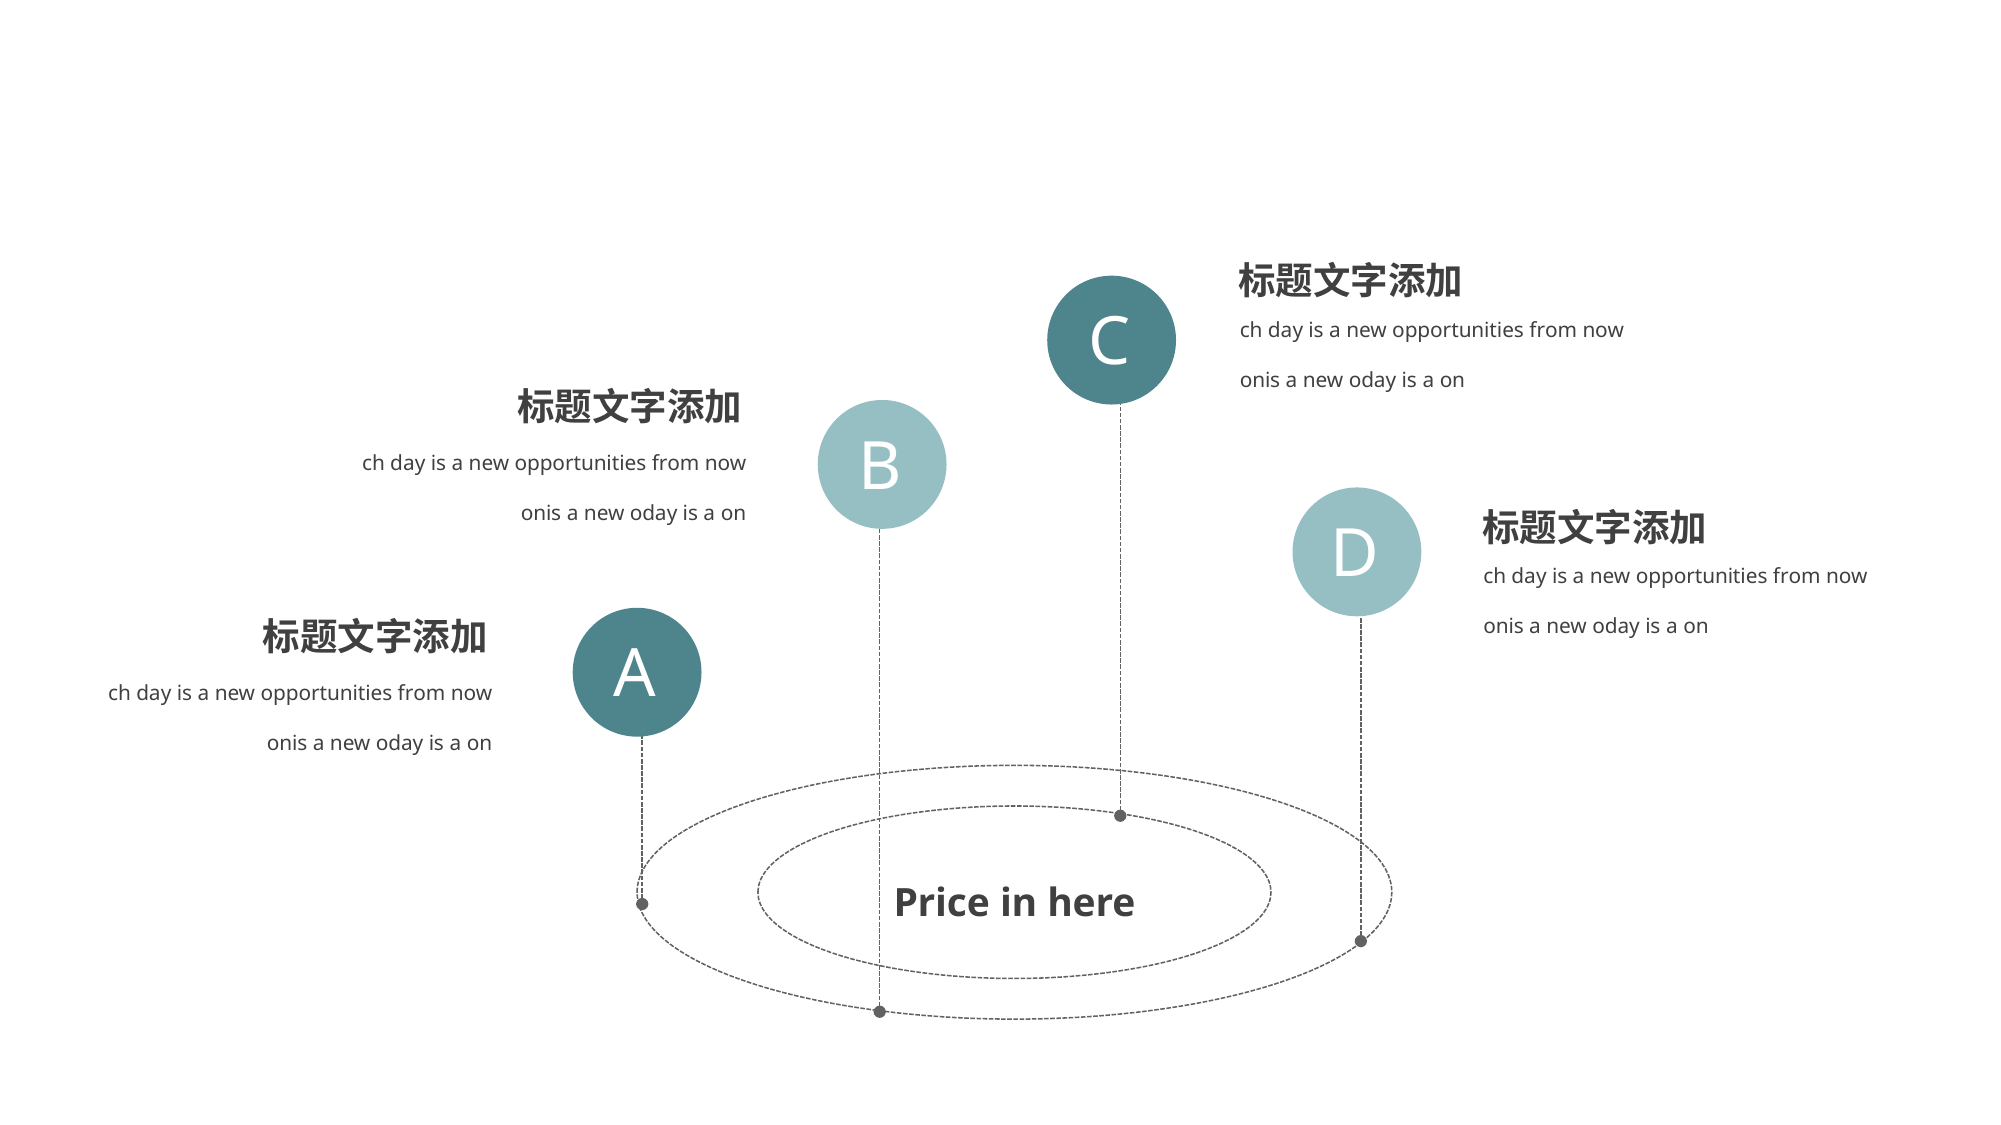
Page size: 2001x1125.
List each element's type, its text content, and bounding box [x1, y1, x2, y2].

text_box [572, 607, 702, 737]
text_box 标题文字添加 [420, 366, 757, 419]
text_box [756, 817, 879, 967]
text_box ch day is a new opportunities from now onis a new oday is a on [328, 419, 757, 530]
text_box [636, 772, 879, 1012]
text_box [817, 399, 947, 529]
text_box [880, 769, 1393, 1021]
text_box 标题文字添加 [1467, 487, 1804, 556]
text_box 标题文字添加 [1223, 240, 1560, 310]
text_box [1292, 487, 1422, 617]
text_box ch day is a new opportunities from now onis a new oday is a on [74, 649, 503, 760]
text_box ch day is a new opportunities from now onis a new oday is a on [1472, 532, 1902, 644]
text_box ch day is a new opportunities from now onis a new oday is a on [1229, 286, 1658, 397]
text_box [880, 764, 1120, 817]
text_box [1047, 275, 1176, 405]
text_box 标题文字添加 [166, 596, 503, 649]
text_box [880, 804, 1273, 980]
